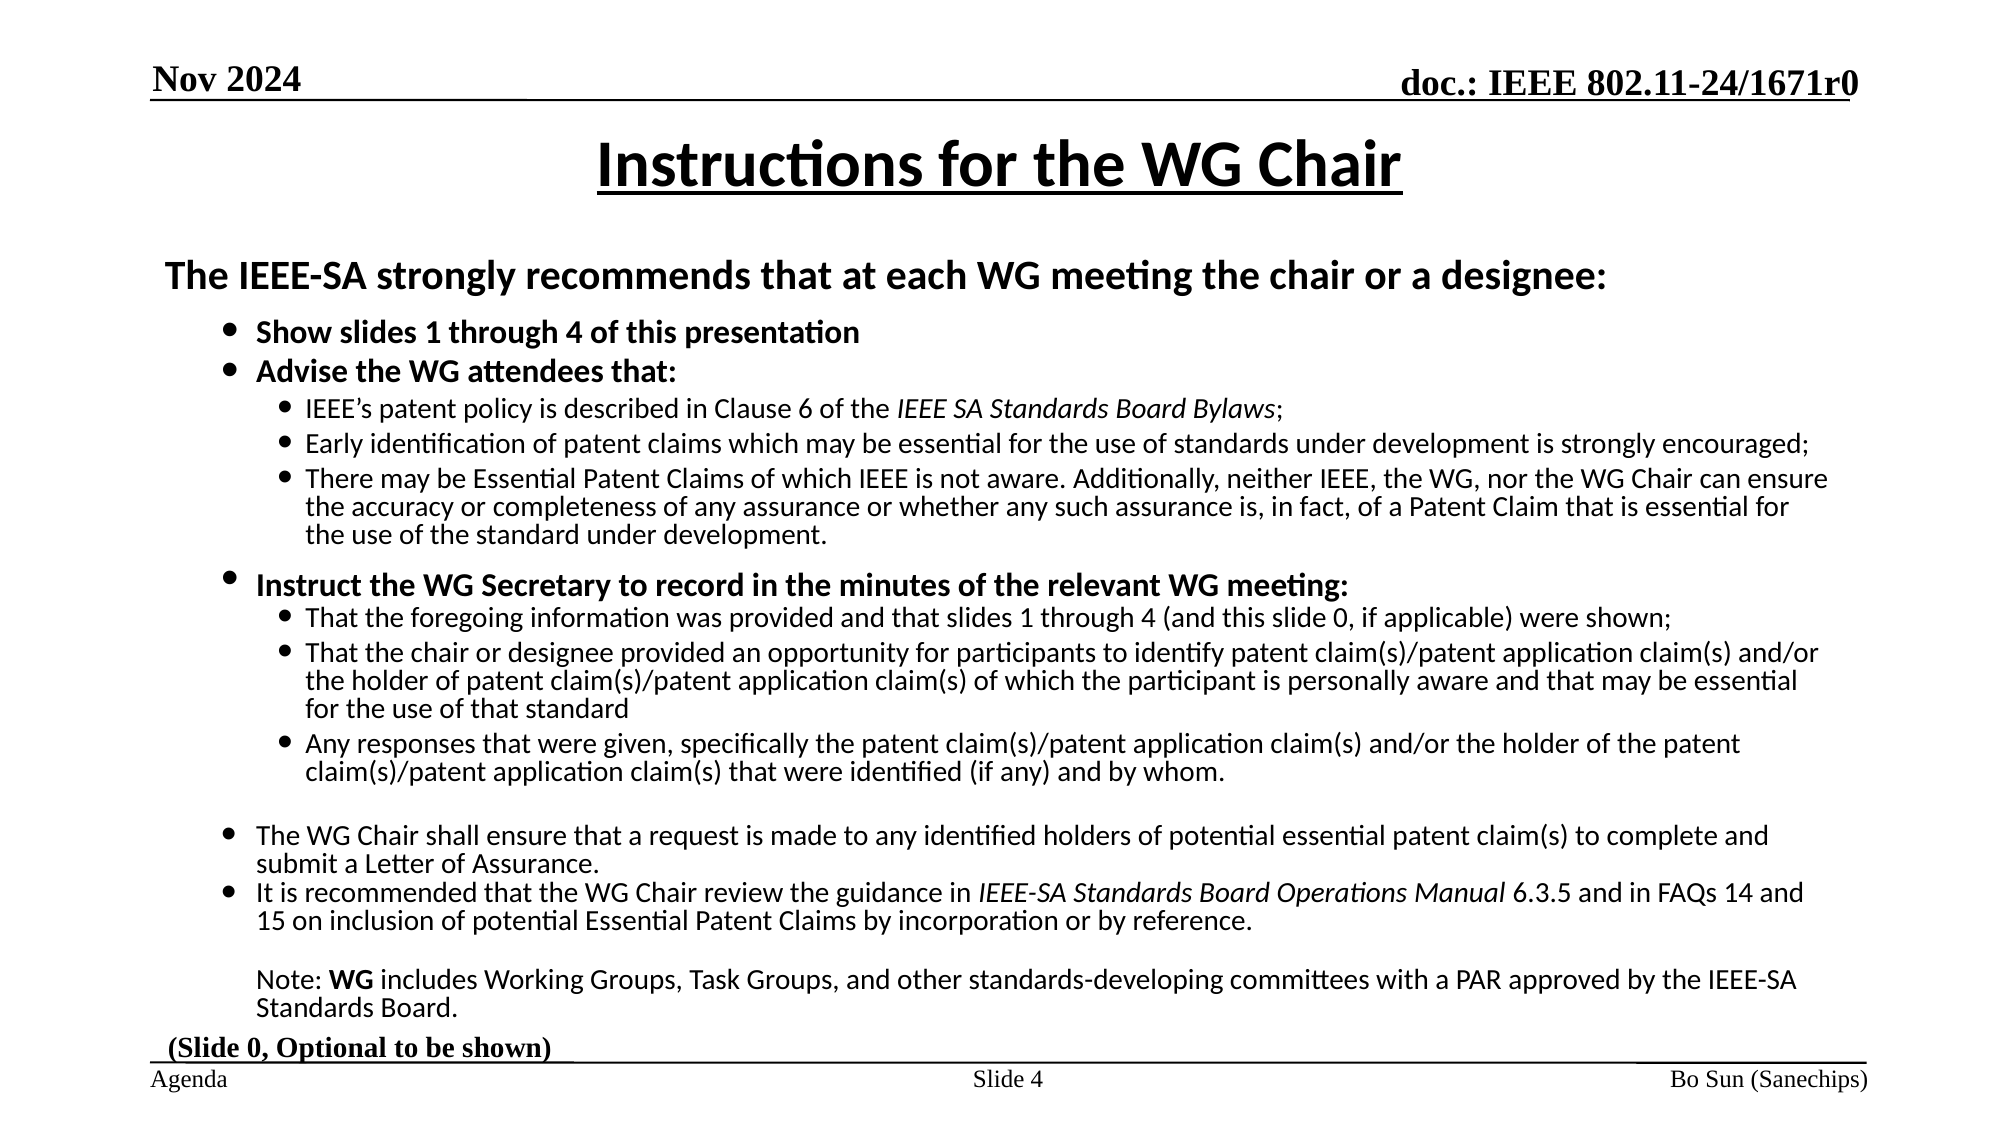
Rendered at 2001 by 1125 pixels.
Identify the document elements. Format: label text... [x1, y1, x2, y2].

footer Bo Sun (Sanechips) [1171, 1061, 1869, 1093]
text_box (Slide 0, Optional to be shown) [153, 1020, 568, 1071]
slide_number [152, 54, 563, 100]
text_box Instructions for the WG Chair [149, 112, 1850, 249]
text_box The IEEE-SA strongly recommends that at each WG meeting the chair or a designee: Show slides 1 through 4 of this presentation Advise the WG attendees that: IEEE’s patent policy is described in Clause 6 of the IEEE SA Standards Board Bylaws; Early identification of patent claims which may be essential for the use of standards under development is strongly encouraged; There may be Essential Patent Claims of which IEEE is not aware. Additionally, neither IEEE, the WG, nor the WG Chair can ensure the accuracy or completeness of any assurance or whether any such assurance is, in fact, of a Patent Claim that is essential for the use of the standard under development. Instruct the WG Secretary to record in the minutes of the relevant WG meeting: That the foregoing information was provided and that slides 1 through 4 (and this slide 0, if applicable) were shown; That the chair or designee provided an opportunity for participants to identify patent claim(s)/patent application claim(s) and/or the holder of patent claim(s)/patent application claim(s) of which the participant is personally aware and that may be essential for the use of that standard Any responses that were given, specifically the patent claim(s)/patent application claim(s) and/or the holder of the patent claim(s)/patent application claim(s) that were identified (if any) and by whom. The WG Chair shall ensure that a request is made to any identified holders of potential essential patent claim(s) to complete and submit a Letter of Assurance. It is recommended that the WG Chair review the guidance in IEEE-SA Standards Board Operations Manual 6.3.5 and in FAQs 14 and 15 on inclusion of potential Essential Patent Claims by incorporation or by reference. Note: WG includes Working Groups, Task Groups, and other standards-developing committees with a PAR approved by the IEEE-SA Standards Board. [149, 249, 1850, 925]
slide_number Slide [949, 1061, 1067, 1123]
